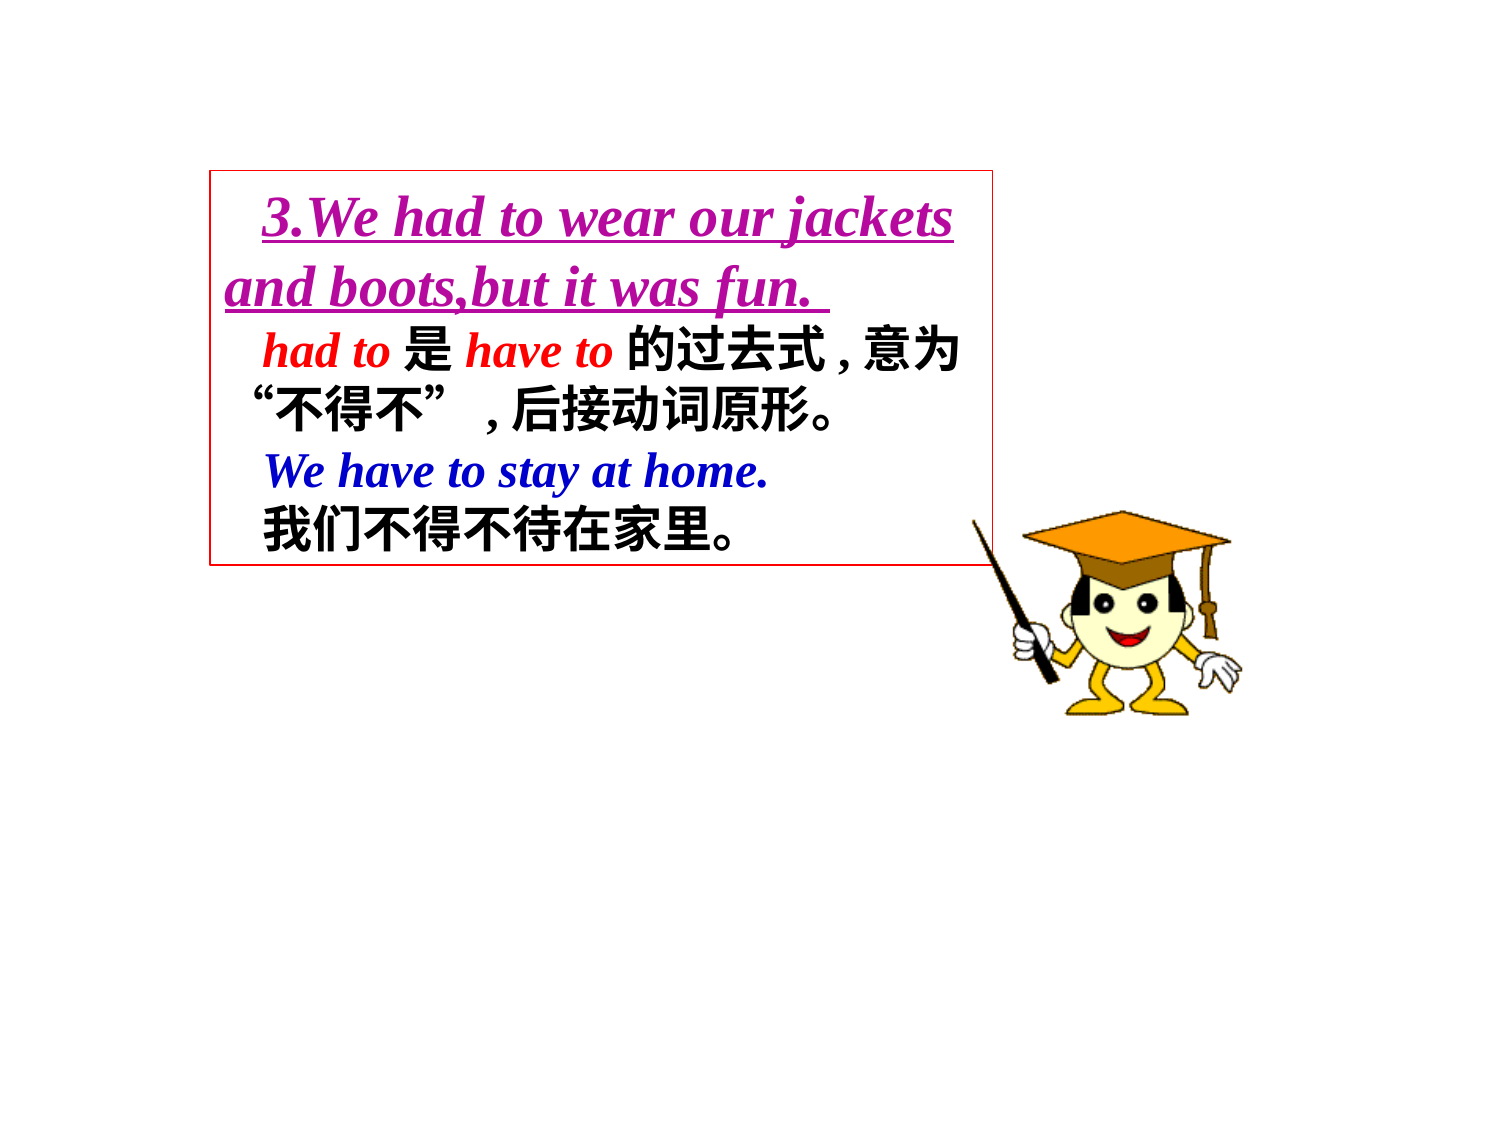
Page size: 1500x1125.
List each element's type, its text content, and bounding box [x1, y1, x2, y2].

picture [952, 495, 1266, 731]
text_box 3.We had to wear our jackets and boots,but it was fun. had to是have to的过去式,意为“不得不”,后接动词原形。 We have to stay at home. 我们不得不待在家里。 [209, 170, 993, 566]
